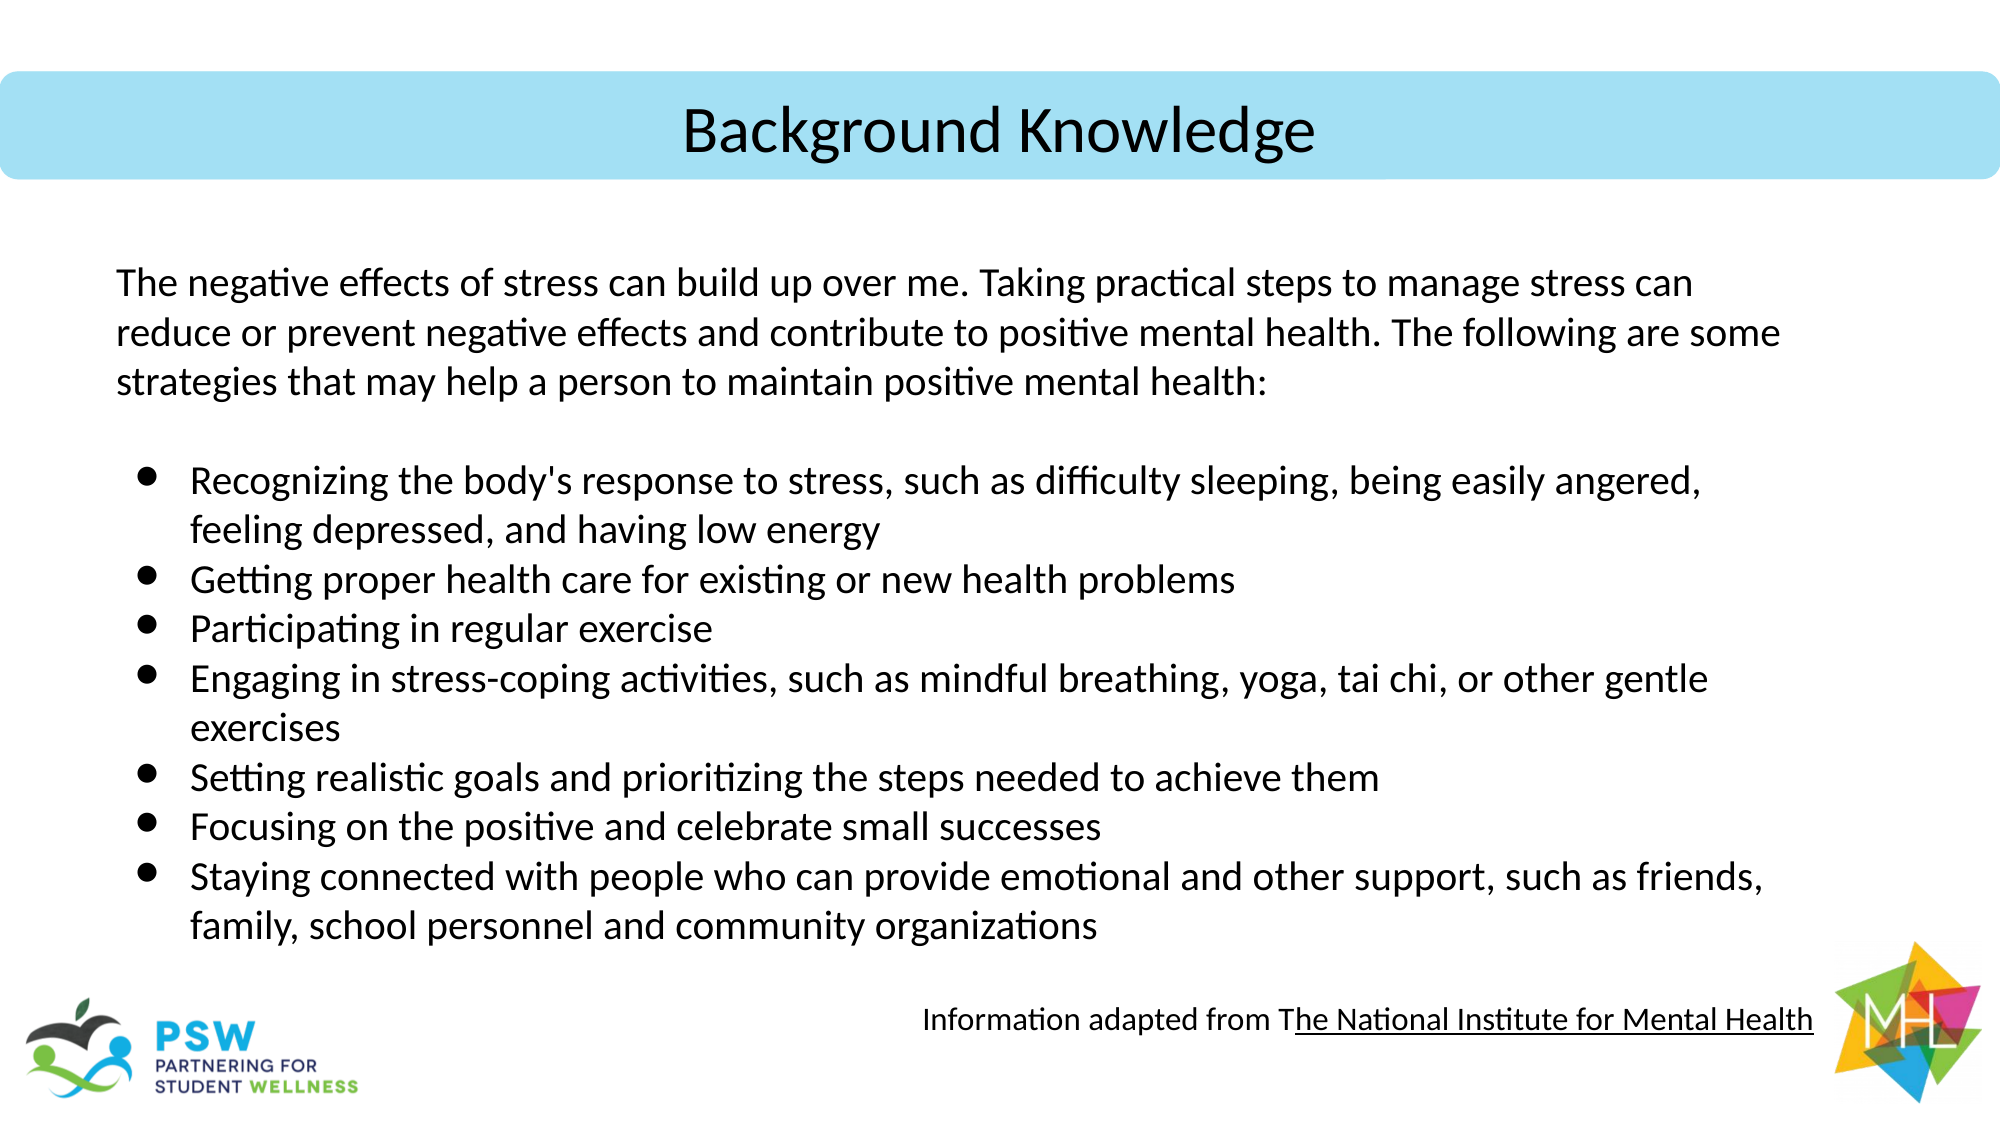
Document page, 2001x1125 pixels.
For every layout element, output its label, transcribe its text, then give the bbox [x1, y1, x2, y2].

picture [0, 0, 2001, 1125]
list The negative effects of stress can build up over me. Taking practical steps to manage stress can reduce or prevent negative effects and contribute to positive mental health. The following are some strategies that may help a person to maintain positive mental health: Recognizing the body's response to stress, such as difficulty sleeping, being easily angered, feeling depressed, and having low energy Getting proper health care for existing or new health problems Participating in regular exercise Engaging in stress-coping activities, such as mindful breathing, yoga, tai chi, or other gentle exercises Setting realistic goals and prioritizing the steps needed to achieve them Focusing on the positive and celebrate small successes Staying connected with people who can provide emotional and other support, such as friends, family, school personnel and community organizations Information adapted from The National Institute for Mental Health [101, 247, 1830, 1053]
text_box Background Knowledge [0, 72, 2000, 179]
